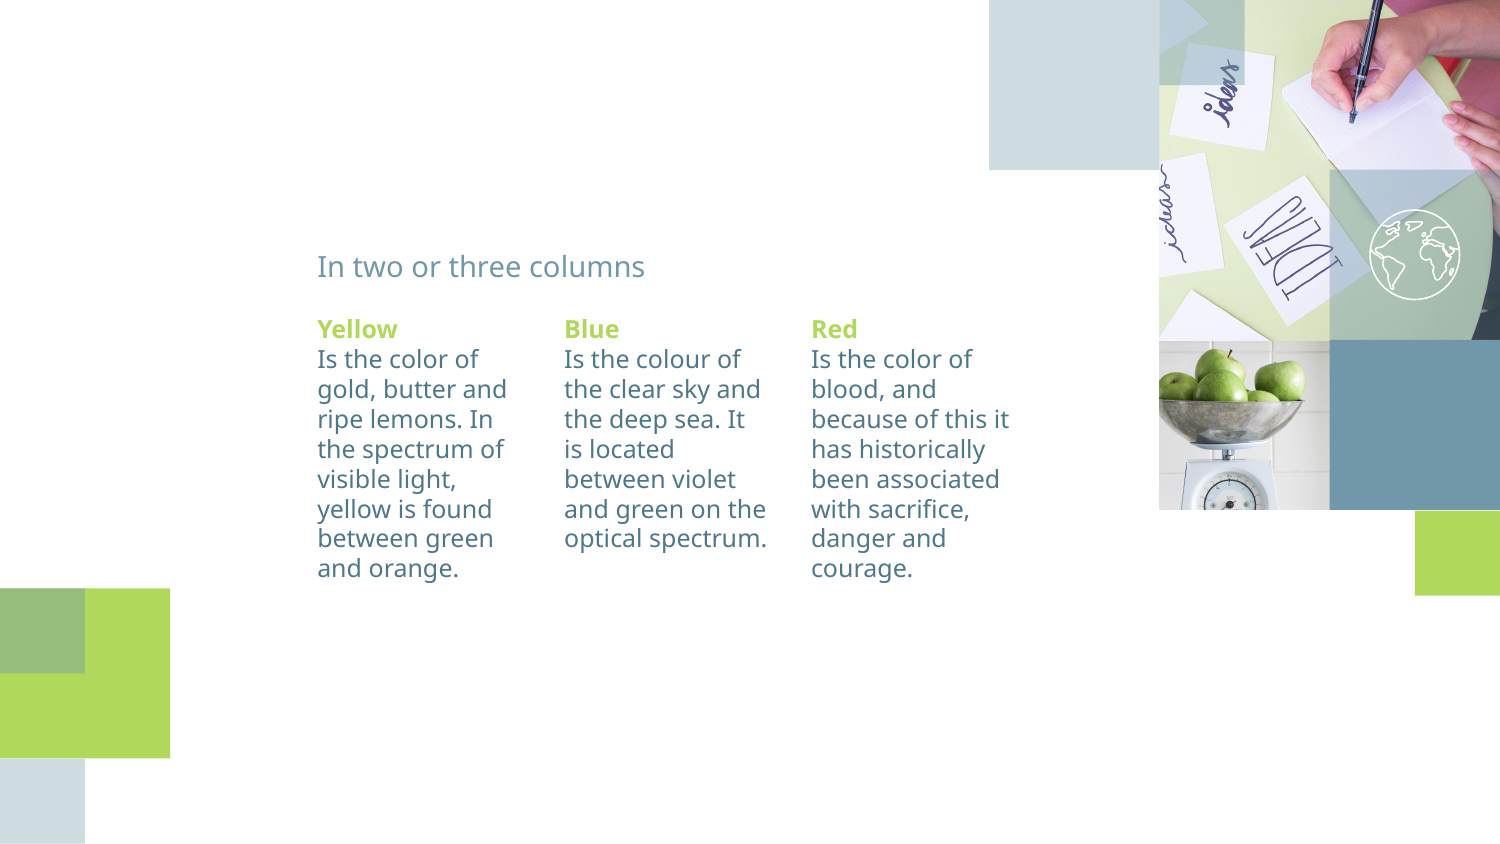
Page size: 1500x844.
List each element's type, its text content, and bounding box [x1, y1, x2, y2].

title In two or three columns [302, 196, 1031, 299]
list Yellow Is the color of gold, butter and ripe lemons. In the spectrum of visible light, yellow is found between green and orange. [302, 298, 537, 809]
list Blue Is the colour of the clear sky and the deep sea. It is located between violet and green on the optical spectrum. [549, 298, 784, 809]
picture [1159, 0, 1500, 510]
list Red Is the color of blood, and because of this it has historically been associated with sacrifice, danger and courage. [796, 298, 1031, 809]
